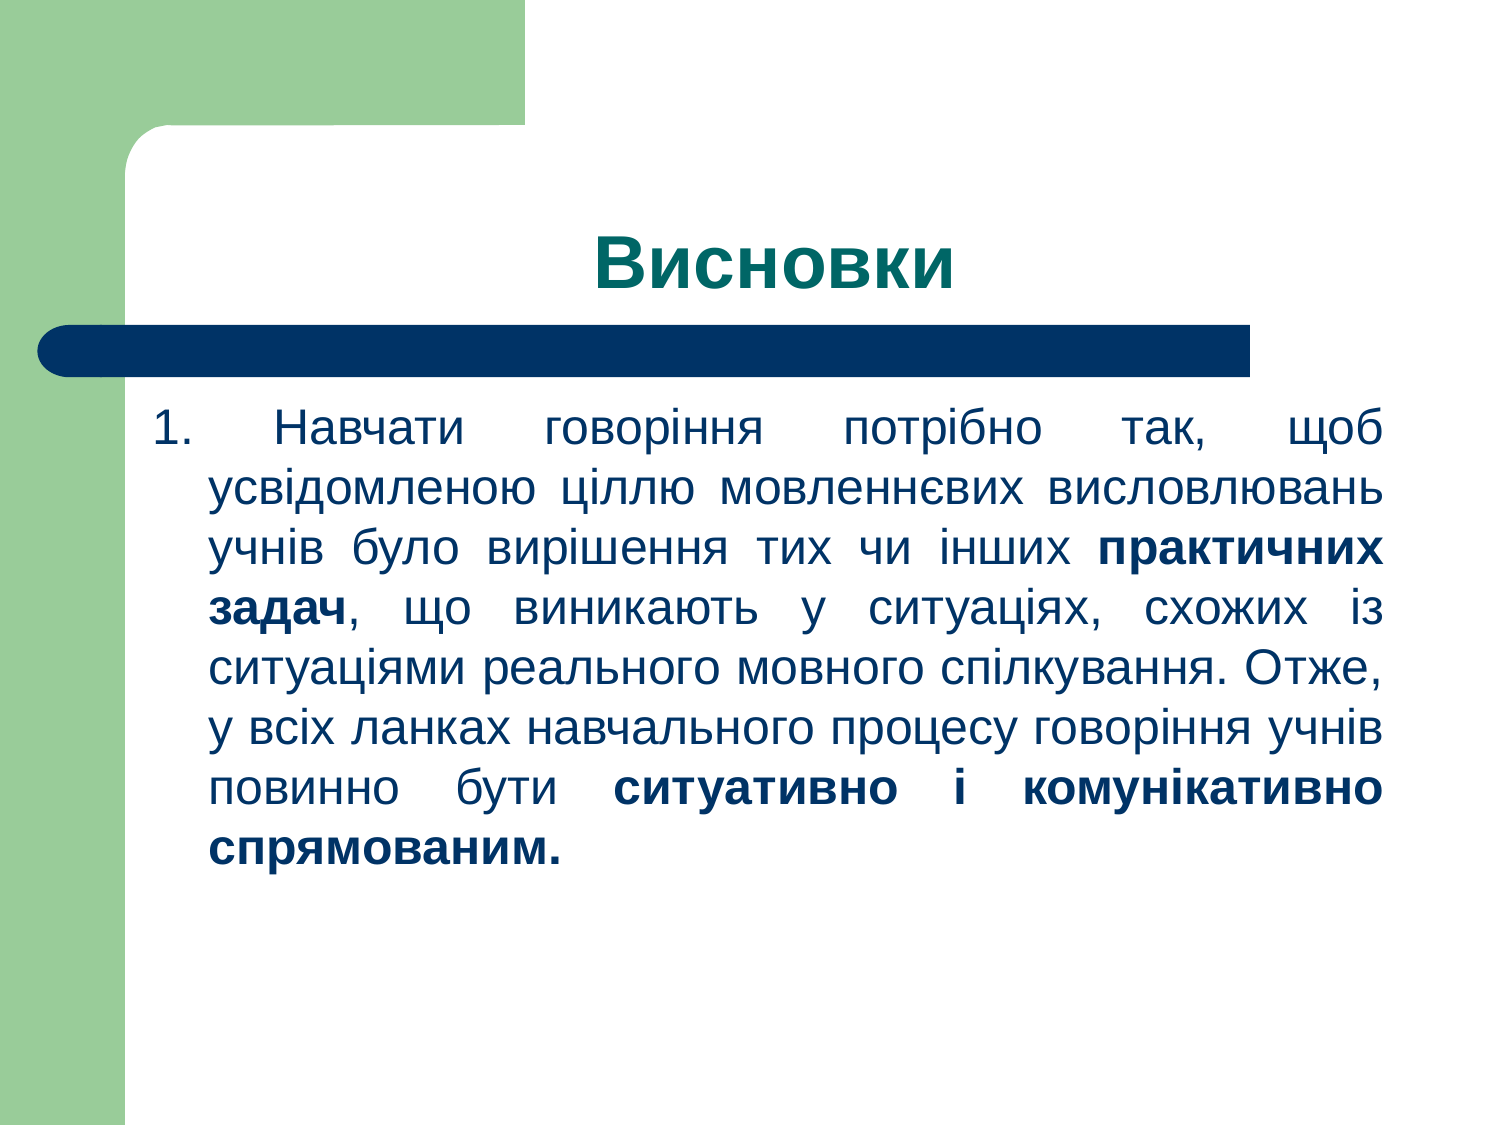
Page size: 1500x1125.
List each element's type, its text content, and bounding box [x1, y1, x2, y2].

title Висновки [125, 125, 1425, 313]
list 1. Навчати говоріння потрібно так, щоб усвідомленою ціллю мовленнєвих висловлювань учнів було вирішення тих чи інших практичних задач, що виникають у ситуаціях, схожих із ситуаціями реального мовного спілкування. Отже, у всіх ланках навчального процесу говоріння учнів повинно бути ситуативно і комунікативно спрямованим. [137, 387, 1400, 999]
